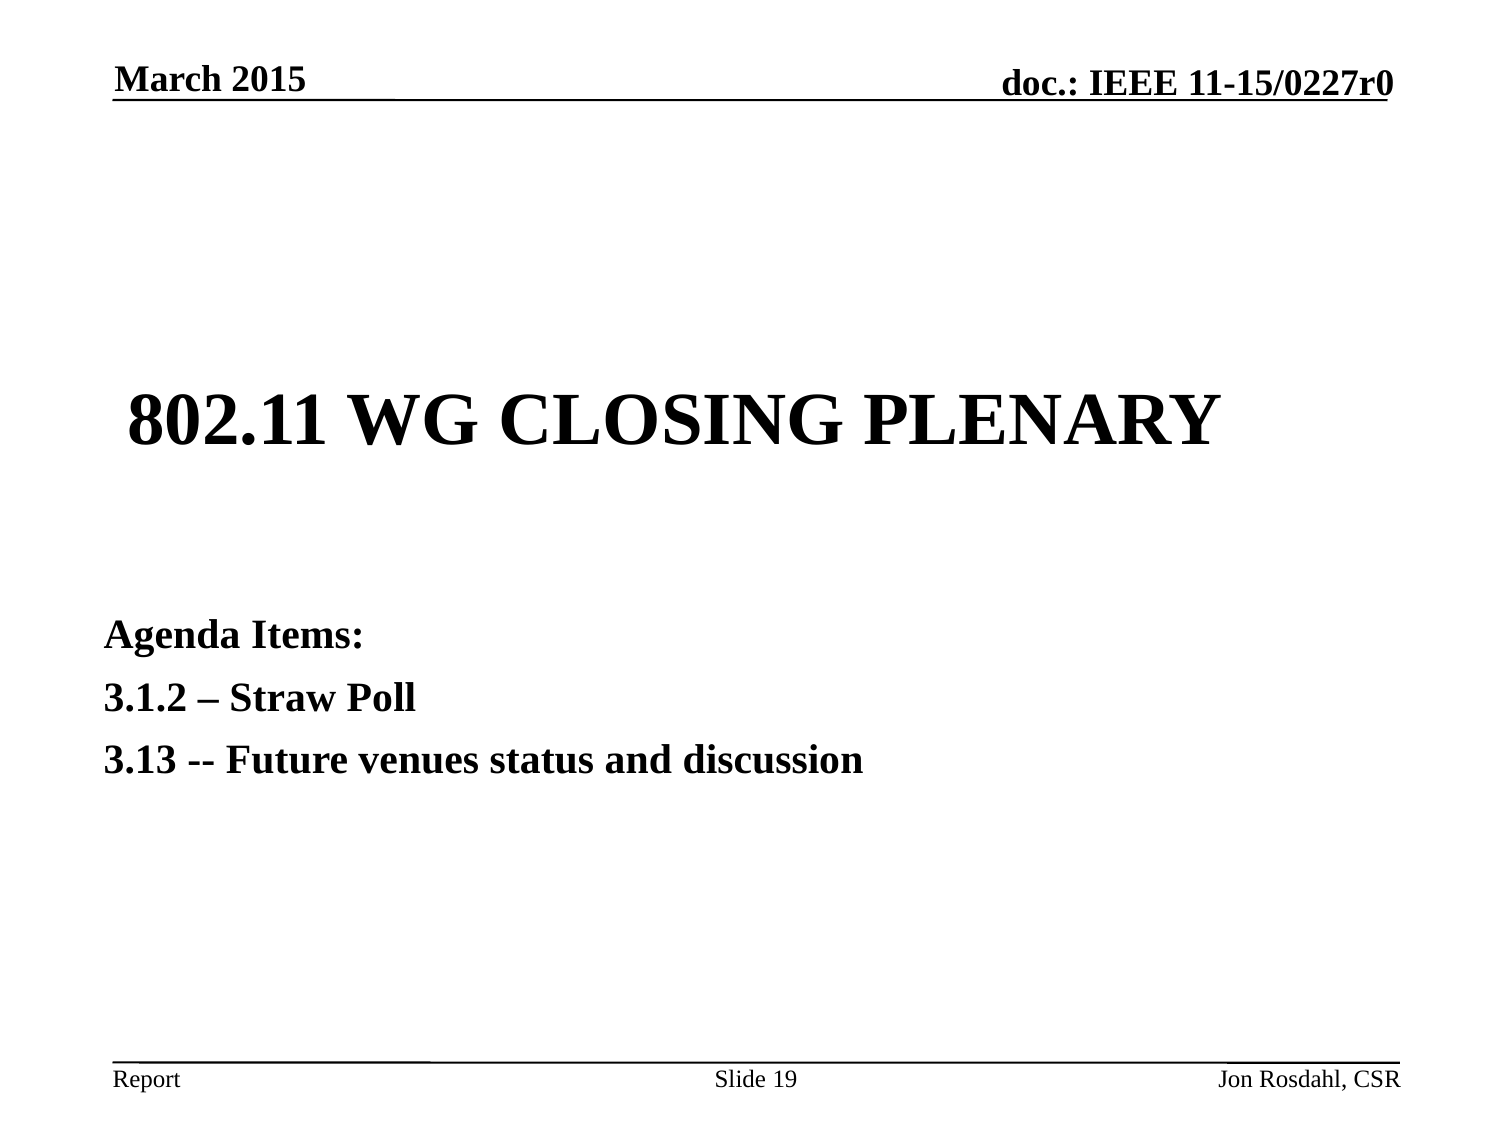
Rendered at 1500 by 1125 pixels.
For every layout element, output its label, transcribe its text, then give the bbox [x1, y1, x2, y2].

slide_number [114, 54, 423, 100]
slide_number Slide 19 [712, 1061, 800, 1123]
list Agenda Items: 3.1.2 – Straw Poll 3.13 -- Future venues status and discussion [88, 668, 1364, 916]
title 802.11 WG Closing Plenary [111, 361, 1388, 586]
footer Jon Rosdahl, CSR [878, 1061, 1402, 1093]
